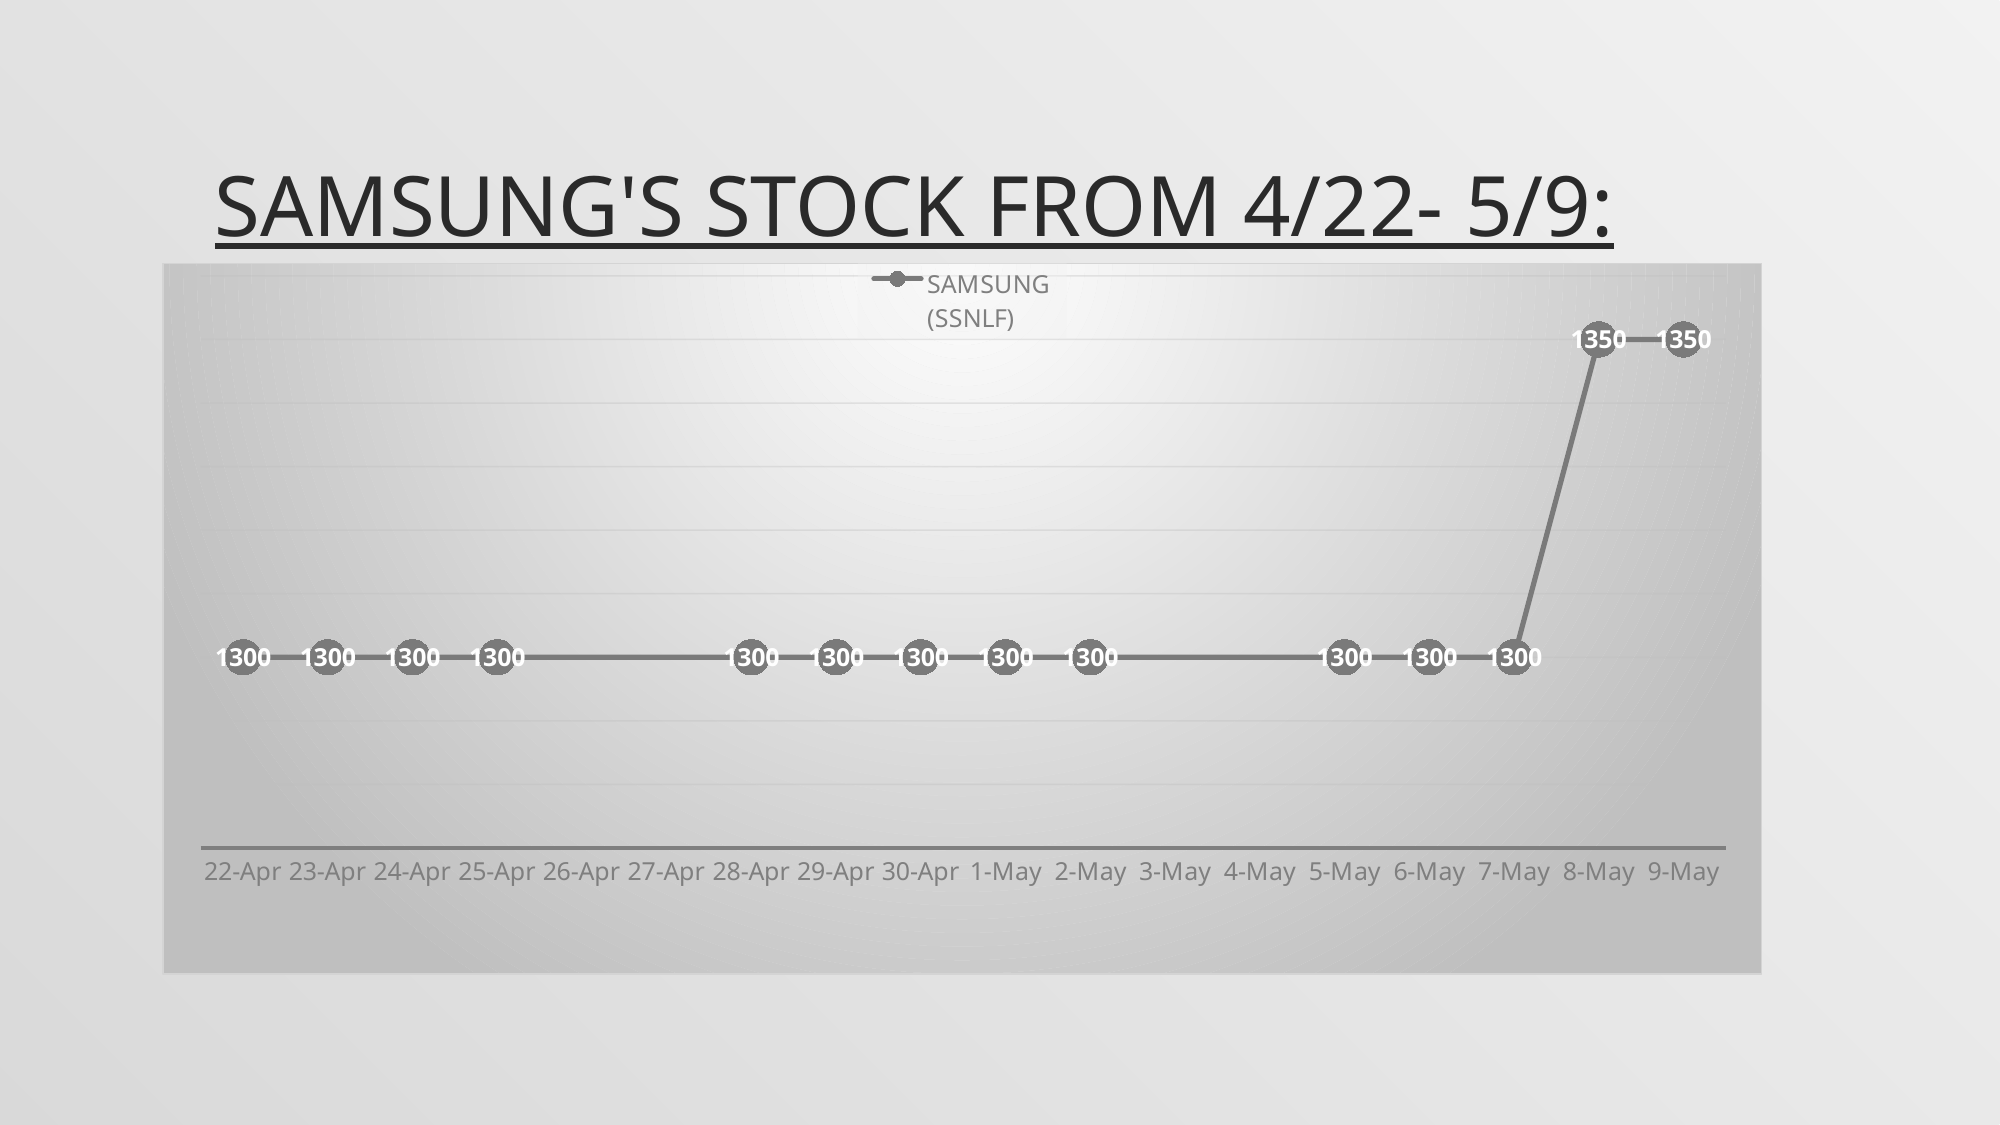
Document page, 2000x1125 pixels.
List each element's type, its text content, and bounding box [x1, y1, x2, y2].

chart [162, 262, 1763, 975]
title Samsung's Stock from 4/22- 5/9: [199, 45, 1800, 263]
